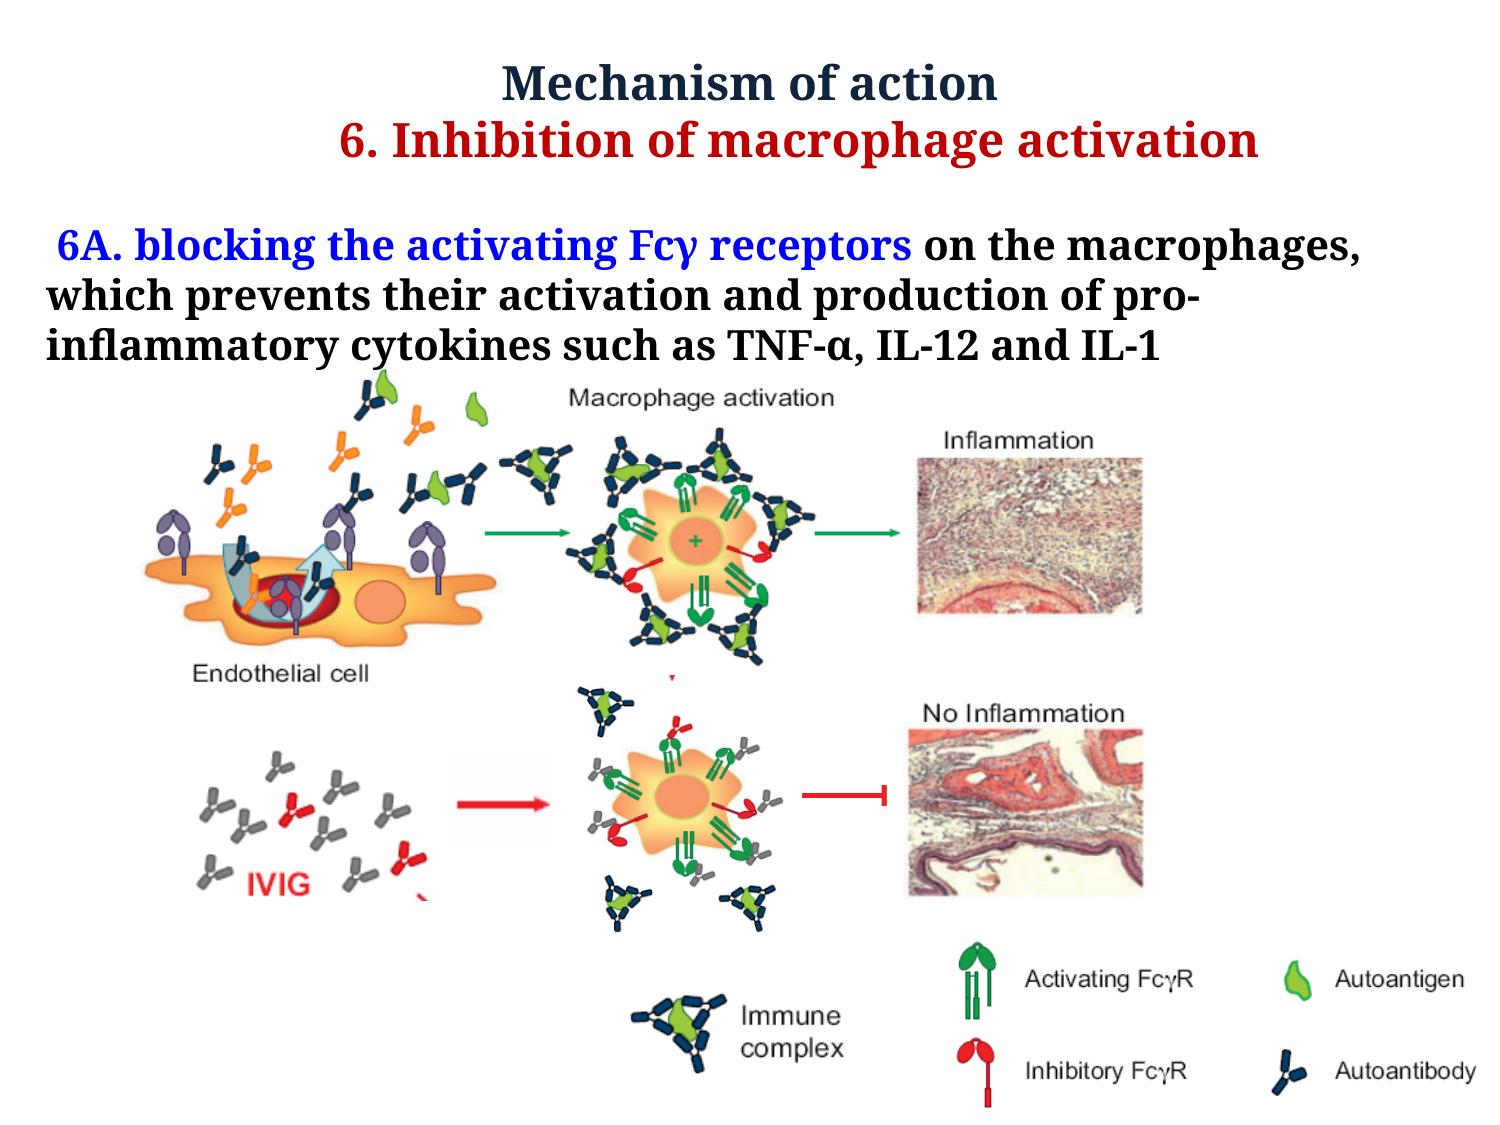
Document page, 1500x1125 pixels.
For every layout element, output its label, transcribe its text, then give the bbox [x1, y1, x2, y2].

picture [137, 362, 1500, 1125]
picture [162, 712, 435, 902]
title Mechanism of action 6. Inhibition of macrophage activation [75, 45, 1425, 211]
picture [624, 987, 866, 1092]
text_box 6А. blocking the activating Fcγ receptors on the macrophages, which prevents their activation and production of pro-inflammatory cytokines such as TNF-α, IL-12 and IL-1 [31, 211, 1469, 377]
